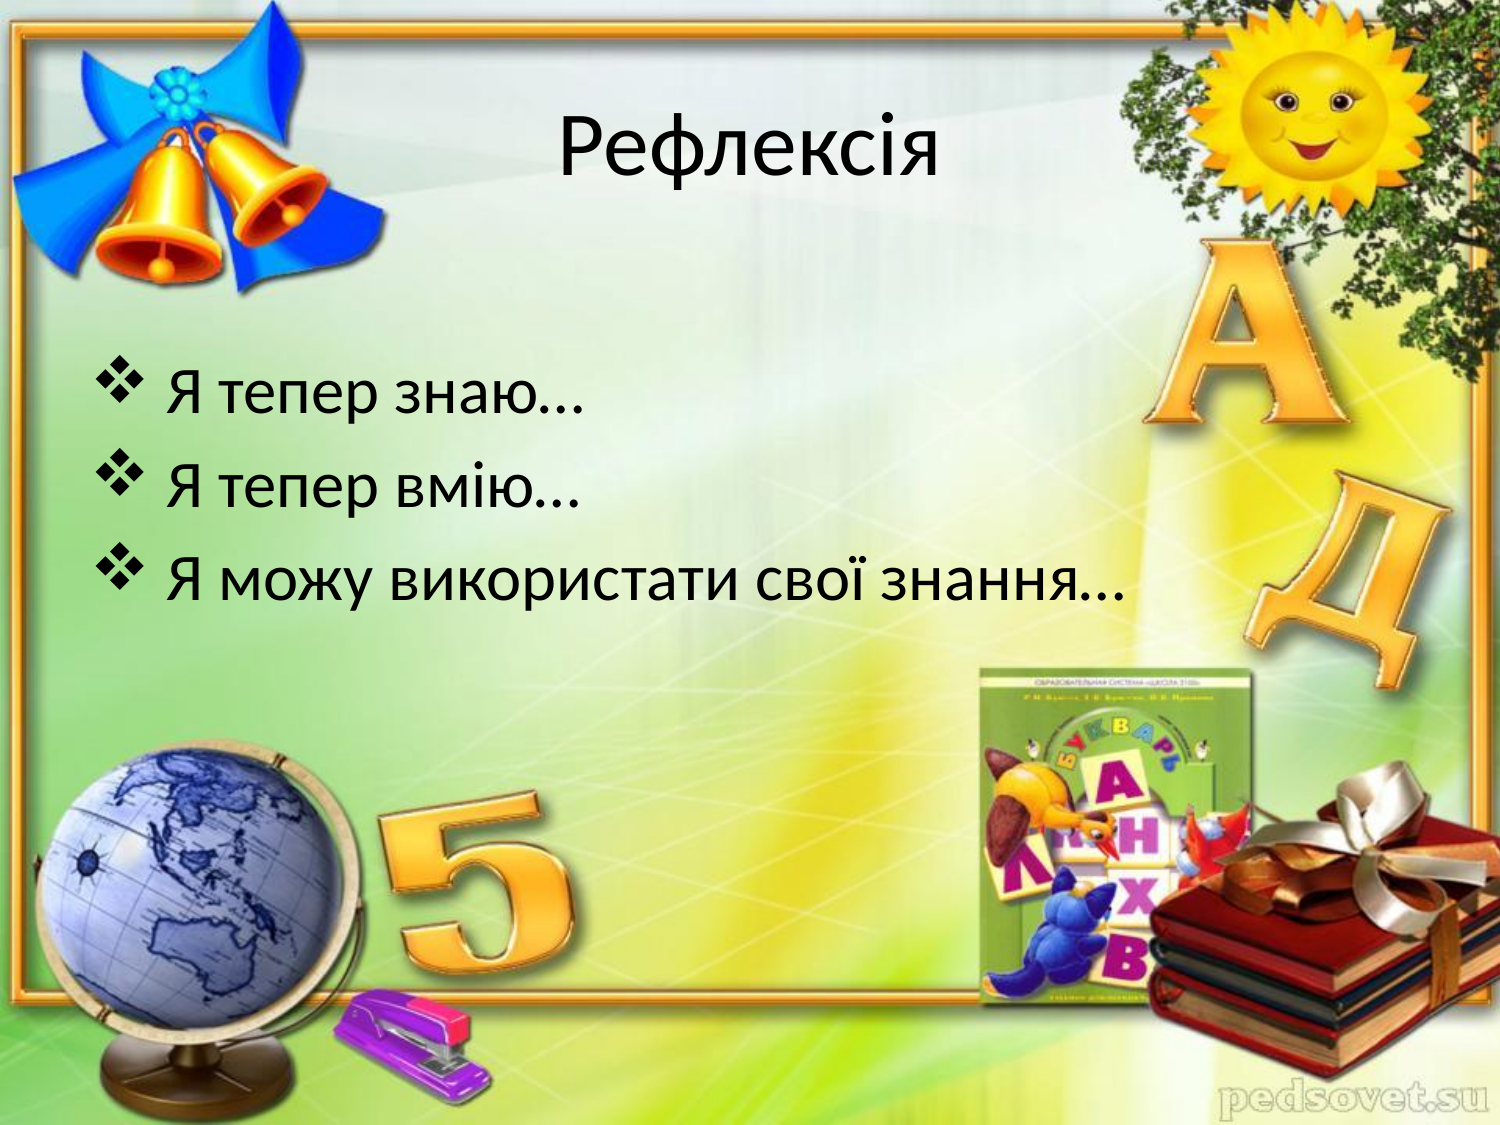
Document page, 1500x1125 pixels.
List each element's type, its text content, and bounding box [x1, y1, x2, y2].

list Я тепер знаю… Я тепер вмію… Я можу використати свої знання… [74, 339, 1173, 716]
title Рефлексія [74, 44, 1426, 233]
picture [0, 0, 1500, 1125]
